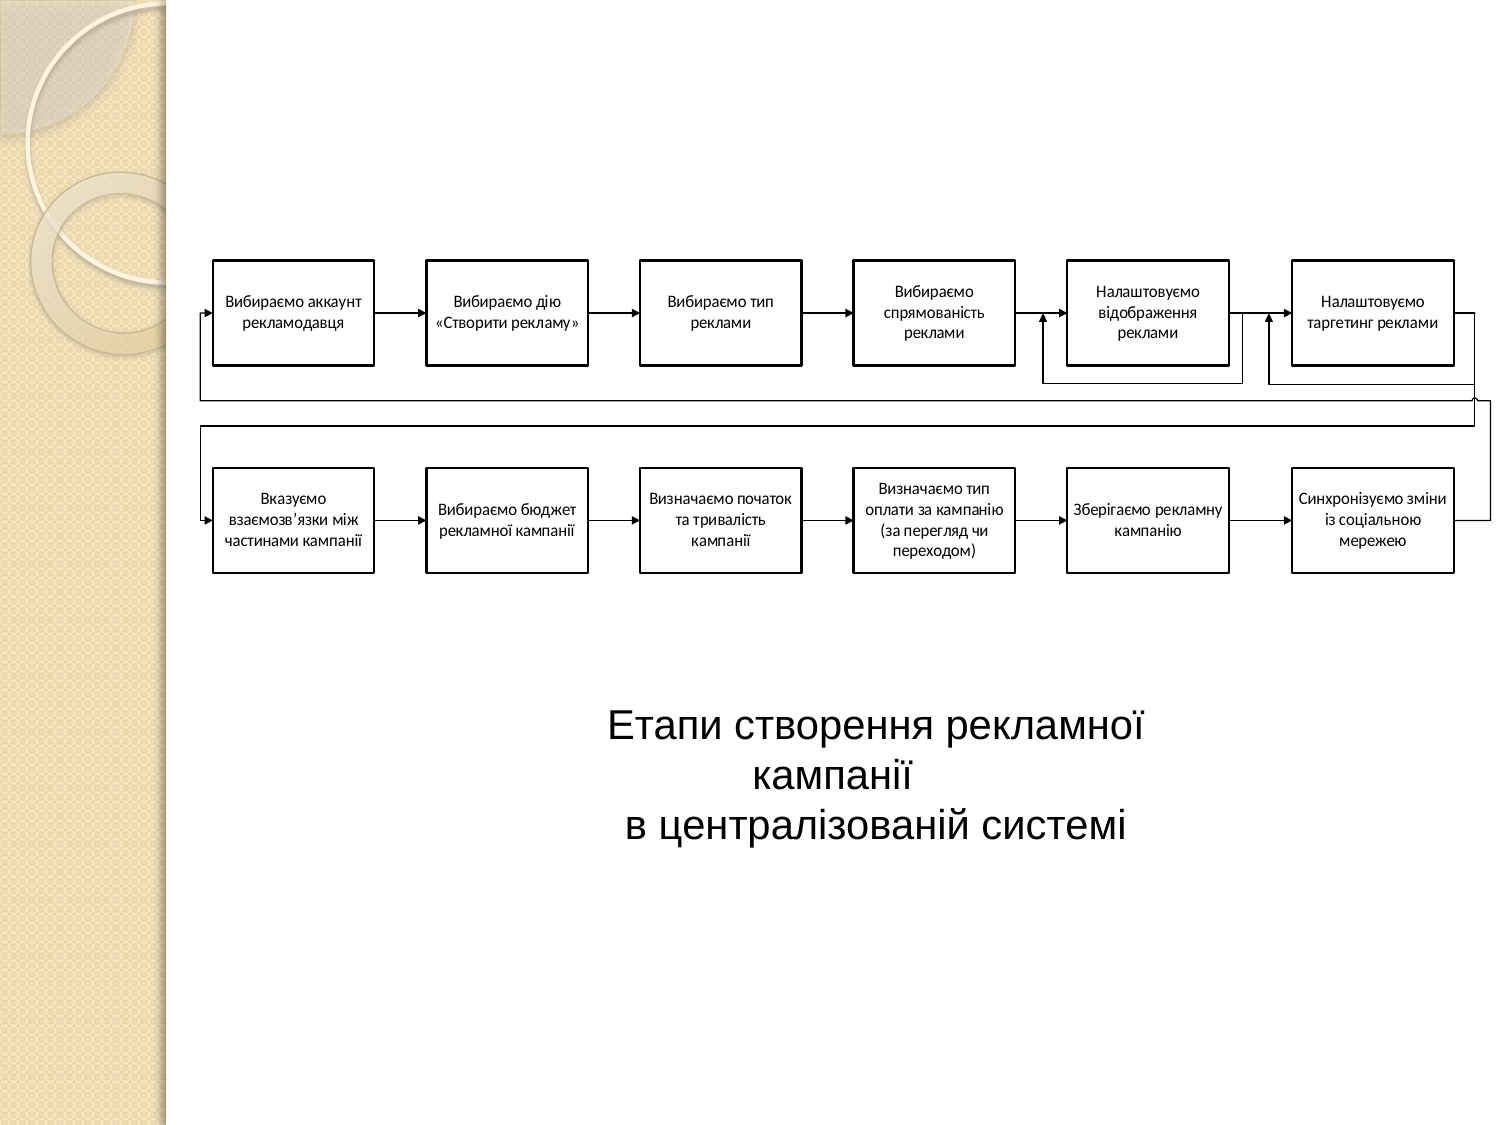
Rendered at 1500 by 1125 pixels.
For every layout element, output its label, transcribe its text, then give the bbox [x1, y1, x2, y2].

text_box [189, 257, 1500, 575]
text_box [0, 0, 1500, 75]
text_box Етапи створення рекламної кампанії в централізованій системі [462, 715, 1215, 876]
